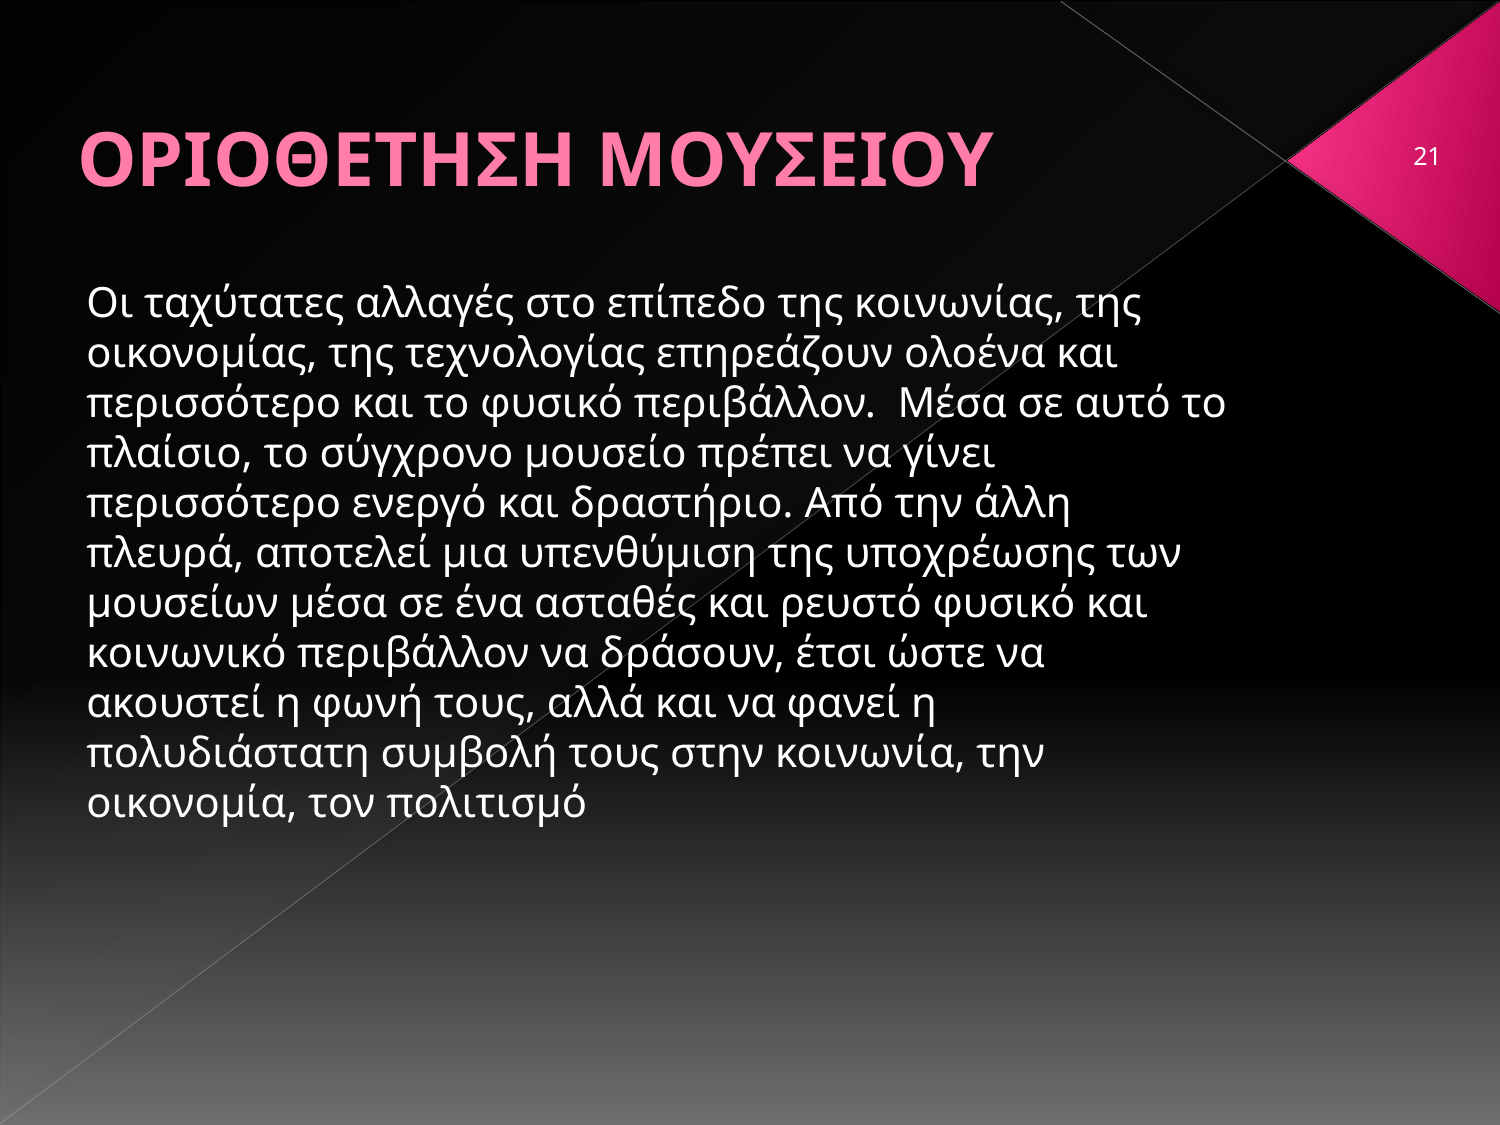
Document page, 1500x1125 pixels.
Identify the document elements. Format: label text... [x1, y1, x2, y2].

list Οι ταχύτατες αλλαγές στο επίπεδο της κοινωνίας, της οικονομίας, της τεχνολογίας επηρεάζουν ολοένα και περισσότερο και το φυσικό περιβάλλον. Μέσα σε αυτό το πλαίσιο, το σύγχρονο μουσείο πρέπει να γίνει περισσότερο ενεργό και δραστήριο. Από την άλλη πλευρά, αποτελεί μια υπενθύμιση της υποχρέωσης των μουσείων μέσα σε ένα ασταθές και ρευστό φυσικό και κοινωνικό περιβάλλον να δράσουν, έτσι ώστε να ακουστεί η φωνή τους, αλλά και να φανεί η πολυδιάστατη συμβολή τους στην κοινωνία, την οικονομία, τον πολιτισμό [62, 267, 1243, 915]
slide_number 21 [1386, 132, 1469, 183]
title ΟΡΙΟΘΕΤΗΣΗ ΜΟΥΣΕΙΟΥ [62, 44, 1250, 268]
